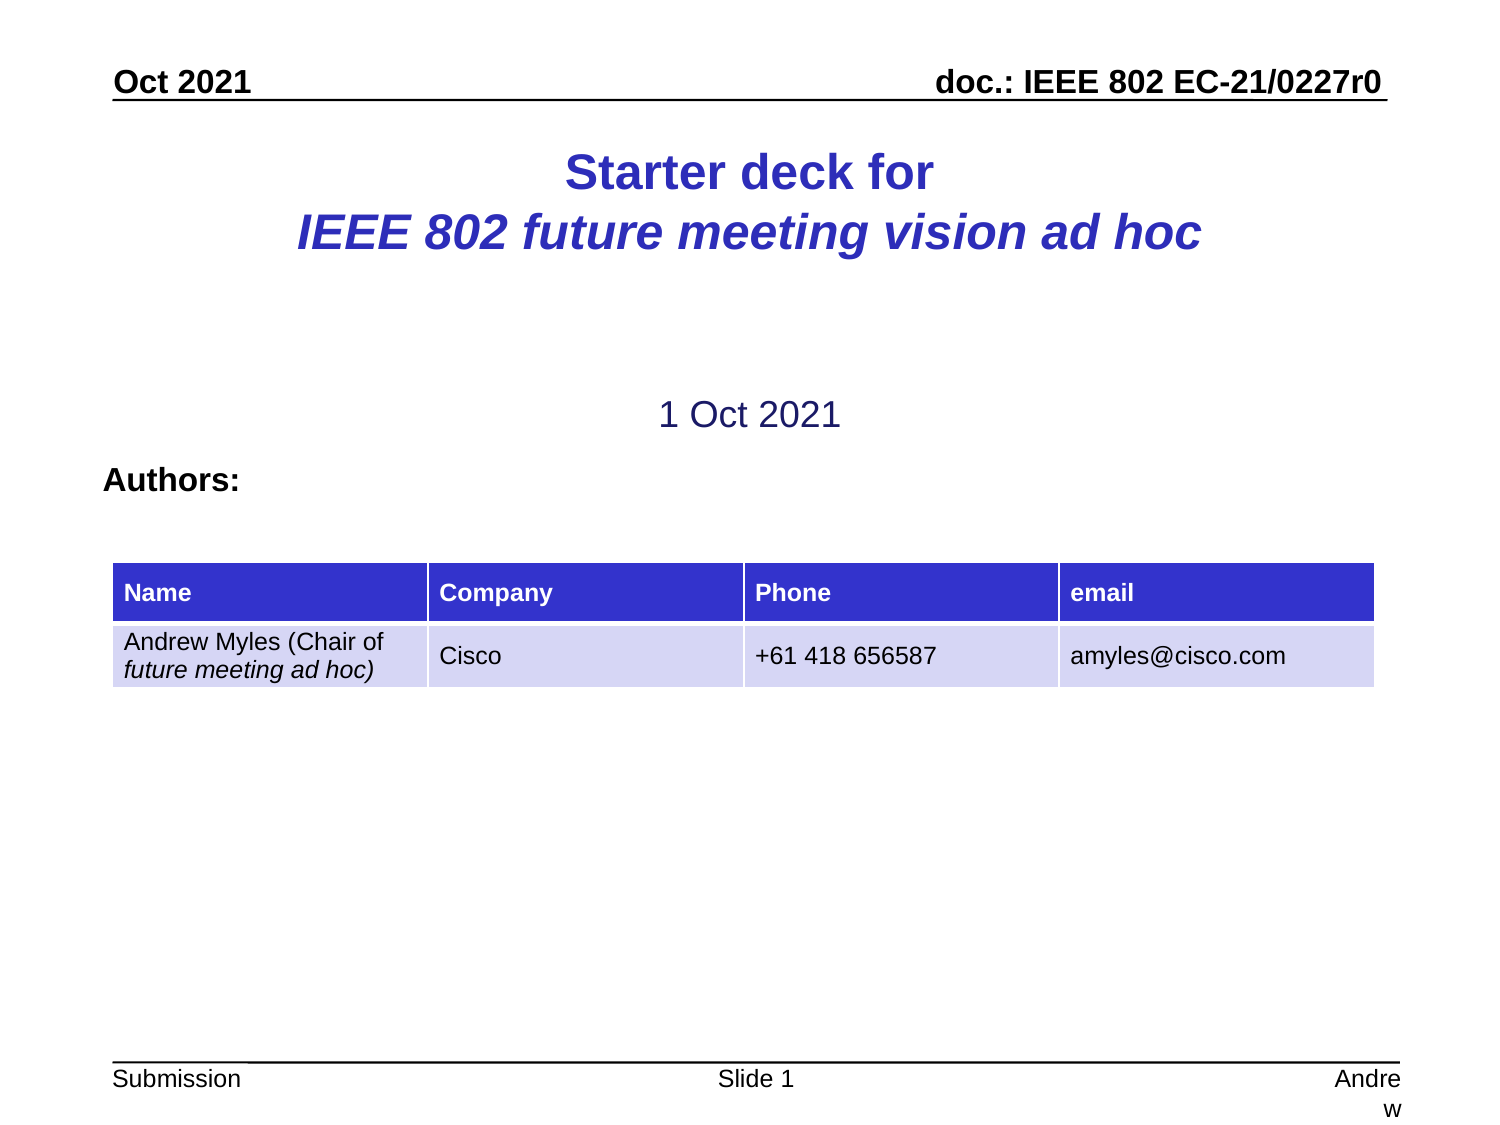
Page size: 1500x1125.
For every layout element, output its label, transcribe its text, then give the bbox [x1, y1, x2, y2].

table_header Name [113, 563, 427, 621]
list 1 Oct 2021 [112, 382, 1388, 445]
slide_number Slide 1 [709, 1061, 803, 1093]
footer Andrew Myles, Cisco [1320, 1061, 1402, 1093]
table_header Phone [745, 563, 1058, 621]
table_header email [1060, 563, 1374, 621]
title Starter deck for IEEE 802 future meeting vision ad hoc [112, 112, 1388, 288]
table_cell amyles@cisco.com [1060, 626, 1374, 687]
table_cell Cisco [429, 626, 743, 687]
text_box Authors: [87, 450, 325, 513]
table_header Company [429, 563, 743, 621]
table_cell +61 418 656587 [745, 626, 1058, 687]
table_cell Andrew Myles (Chair of future meeting ad hoc) [113, 626, 427, 687]
